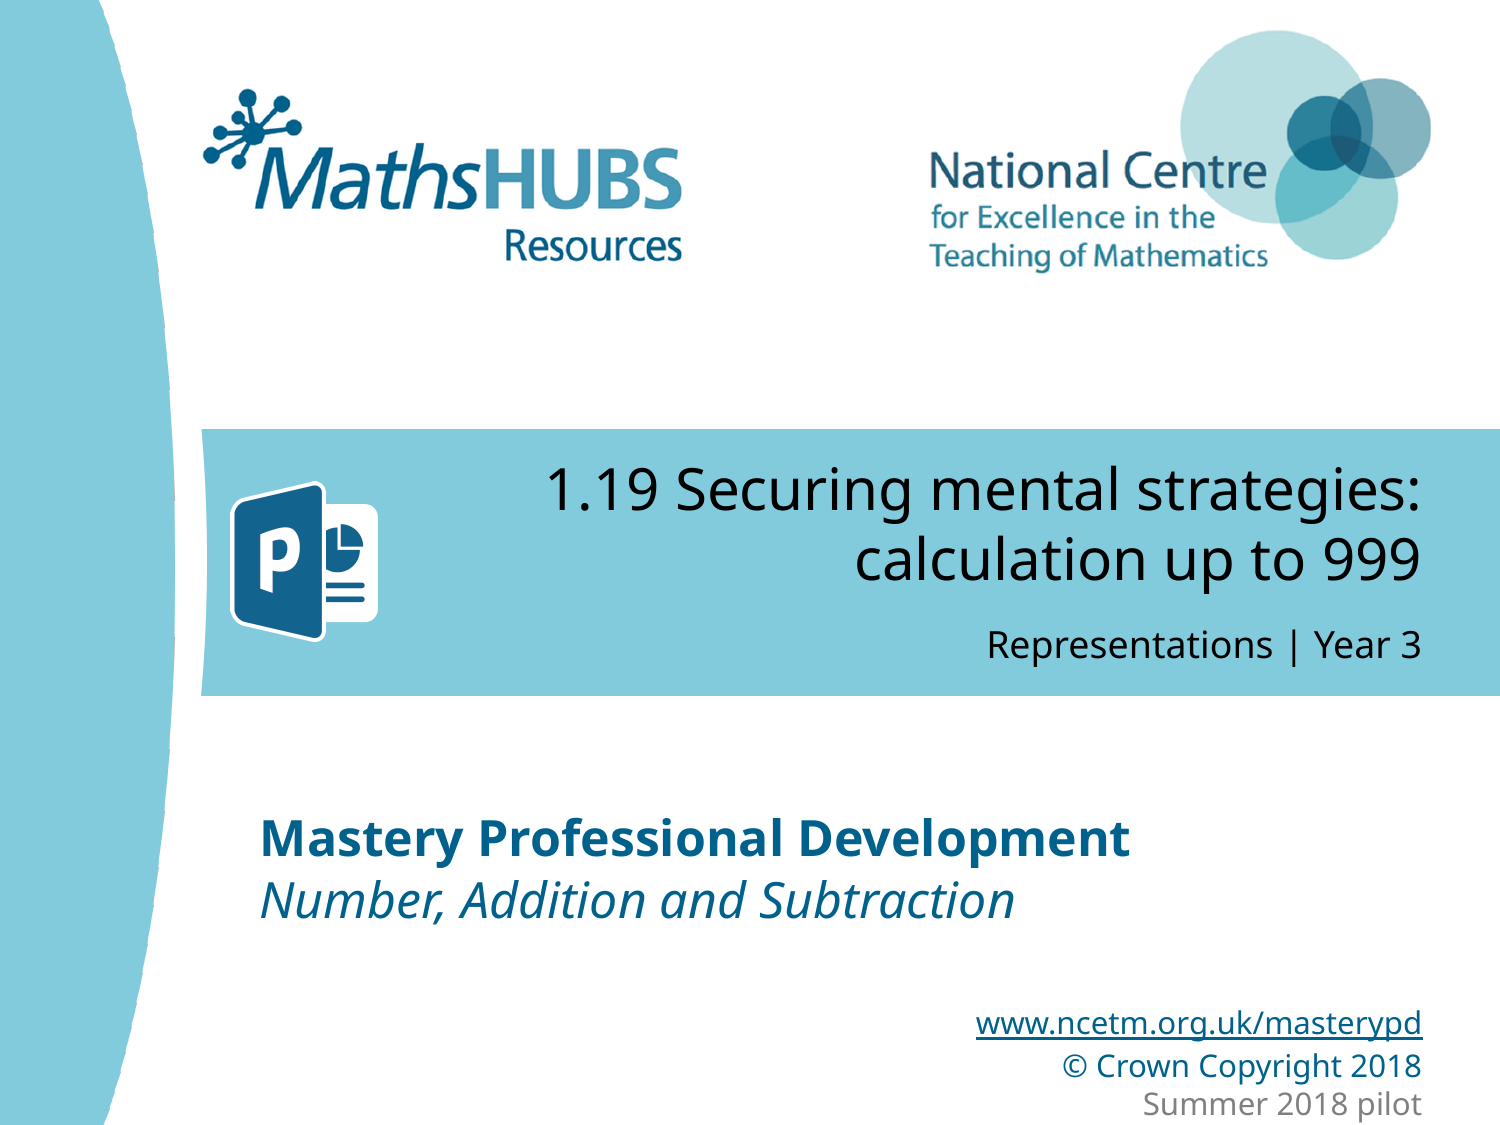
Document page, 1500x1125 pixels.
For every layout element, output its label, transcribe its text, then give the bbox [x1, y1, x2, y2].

picture [178, 429, 1500, 696]
title 1.19 Securing mental strategies: calculation up to 999 [407, 459, 1438, 585]
list Number, Addition and Subtraction [244, 860, 1161, 945]
picture [200, 85, 688, 274]
subtitle Representations | Year 3 [407, 614, 1438, 673]
picture [0, 0, 175, 1125]
picture [927, 29, 1431, 274]
